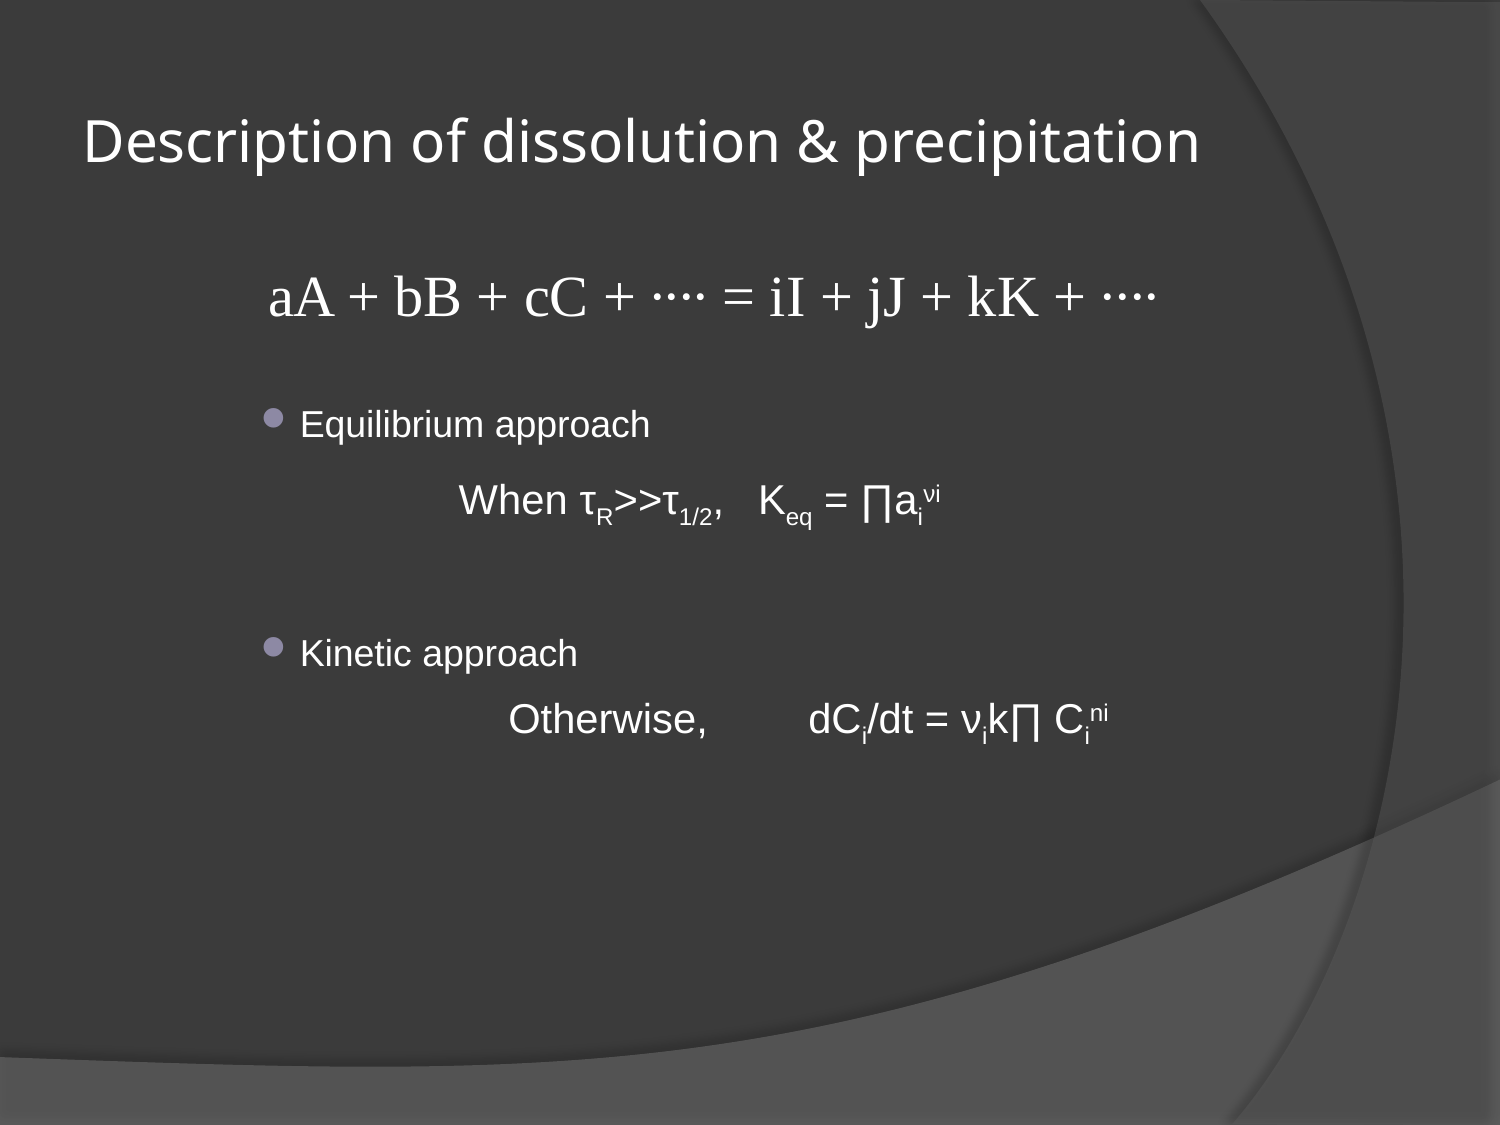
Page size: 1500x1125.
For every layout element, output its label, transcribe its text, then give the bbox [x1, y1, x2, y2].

text_box aA + bB + cC + ∙∙∙∙ = iI + jJ + kK + ∙∙∙∙ [253, 250, 1175, 335]
list Equilibrium approach When τR>>τ1/2, Keq = ∏aiνi Kinetic approach Otherwise, dCi/dt = νik∏ Cini [75, 392, 1388, 905]
title Description of dissolution & precipitation [75, 45, 1425, 233]
